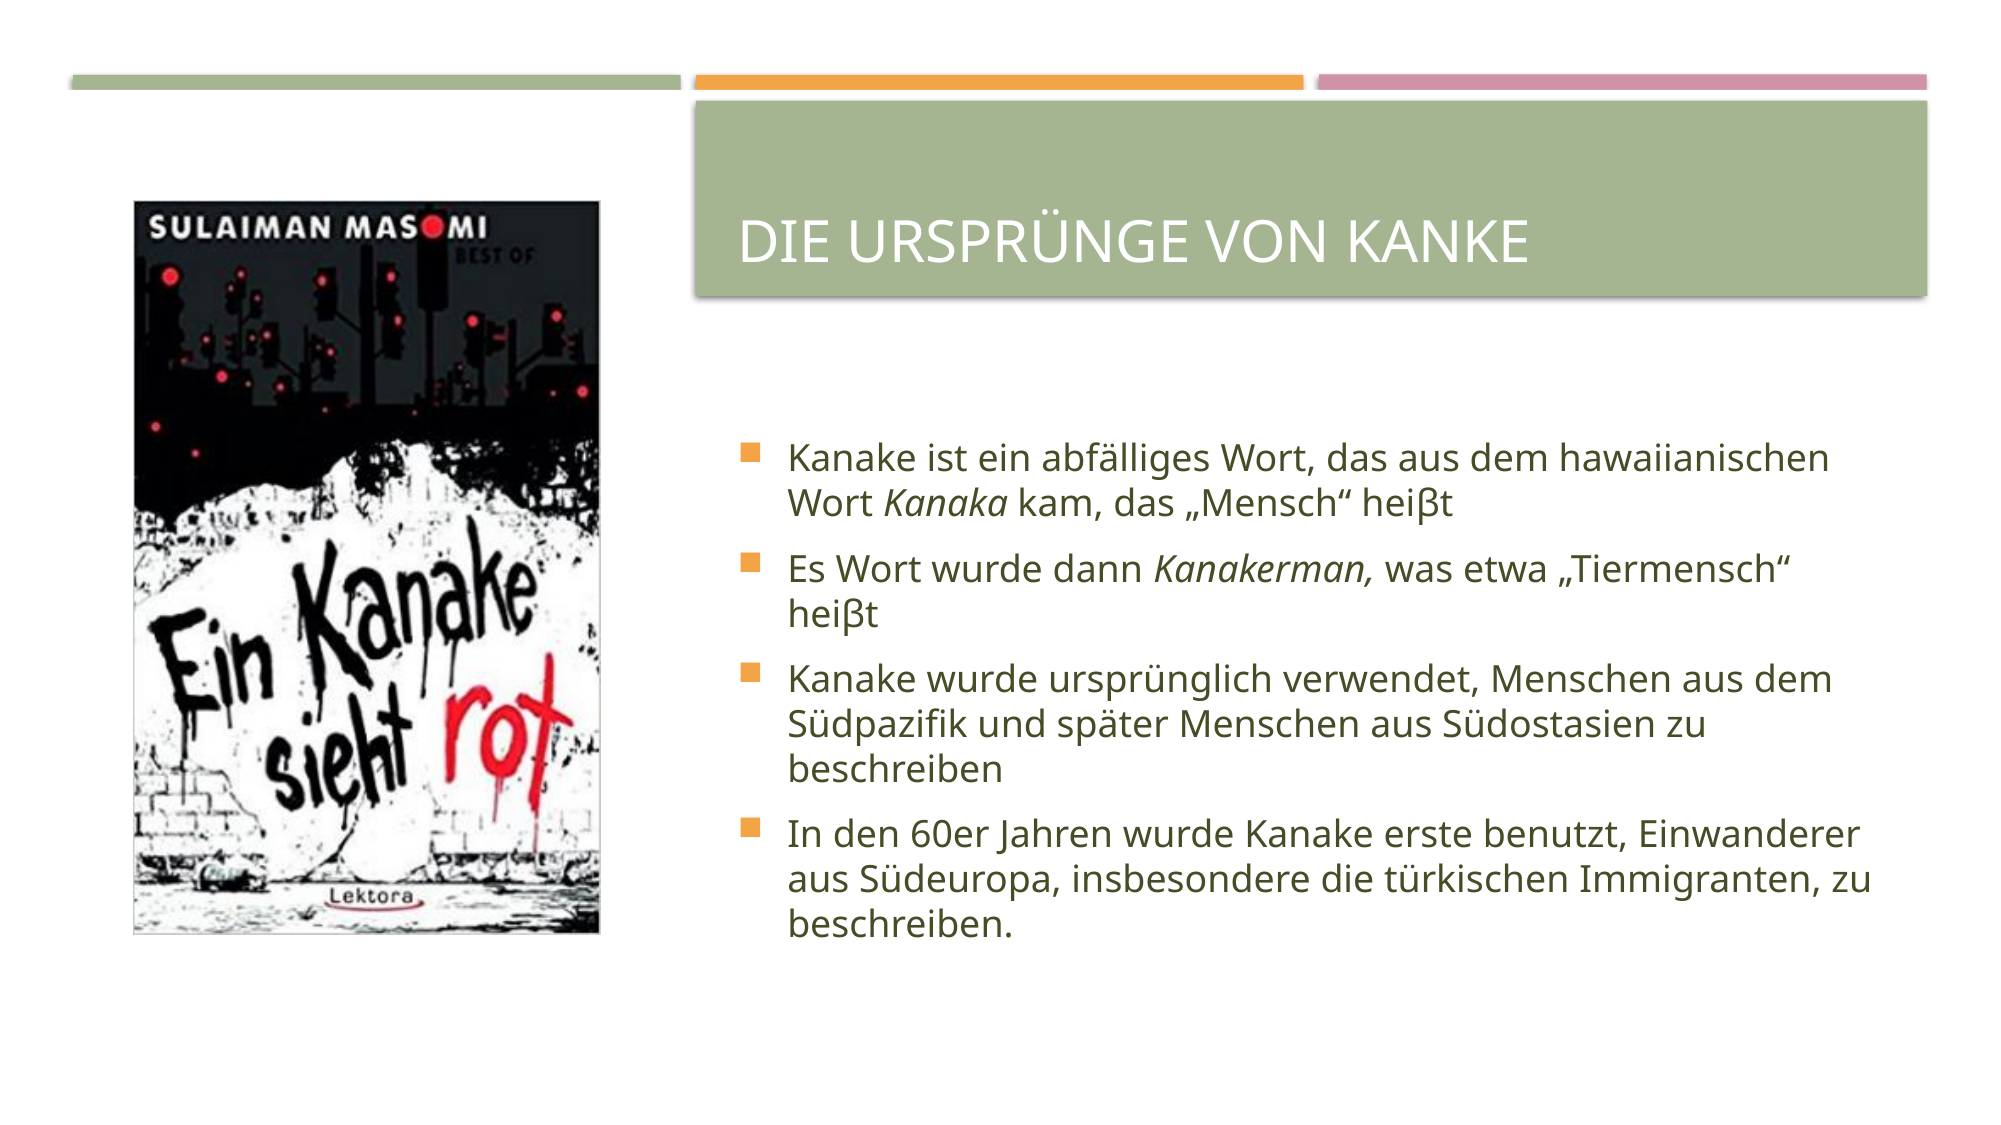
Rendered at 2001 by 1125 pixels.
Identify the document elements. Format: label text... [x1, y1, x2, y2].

text_box [0, 88, 2000, 1125]
picture [133, 199, 601, 936]
text_box [695, 100, 1928, 297]
title Die Ursprünge von Kanke [722, 115, 1905, 282]
list Kanake ist ein abfälliges Wort, das aus dem hawaiianischen Wort Kanaka kam, das „Mensch“ heiβt Es Wort wurde dann Kanakerman, was etwa „Tiermensch“ heiβt Kanake wurde ursprünglich verwendet, Menschen aus dem Südpazifik und später Menschen aus Südostasien zu beschreiben In den 60er Jahren wurde Kanake erste benutzt, Einwanderer aus Südeuropa, insbesondere die türkischen Immigranten, zu beschreiben. [722, 357, 1905, 1022]
